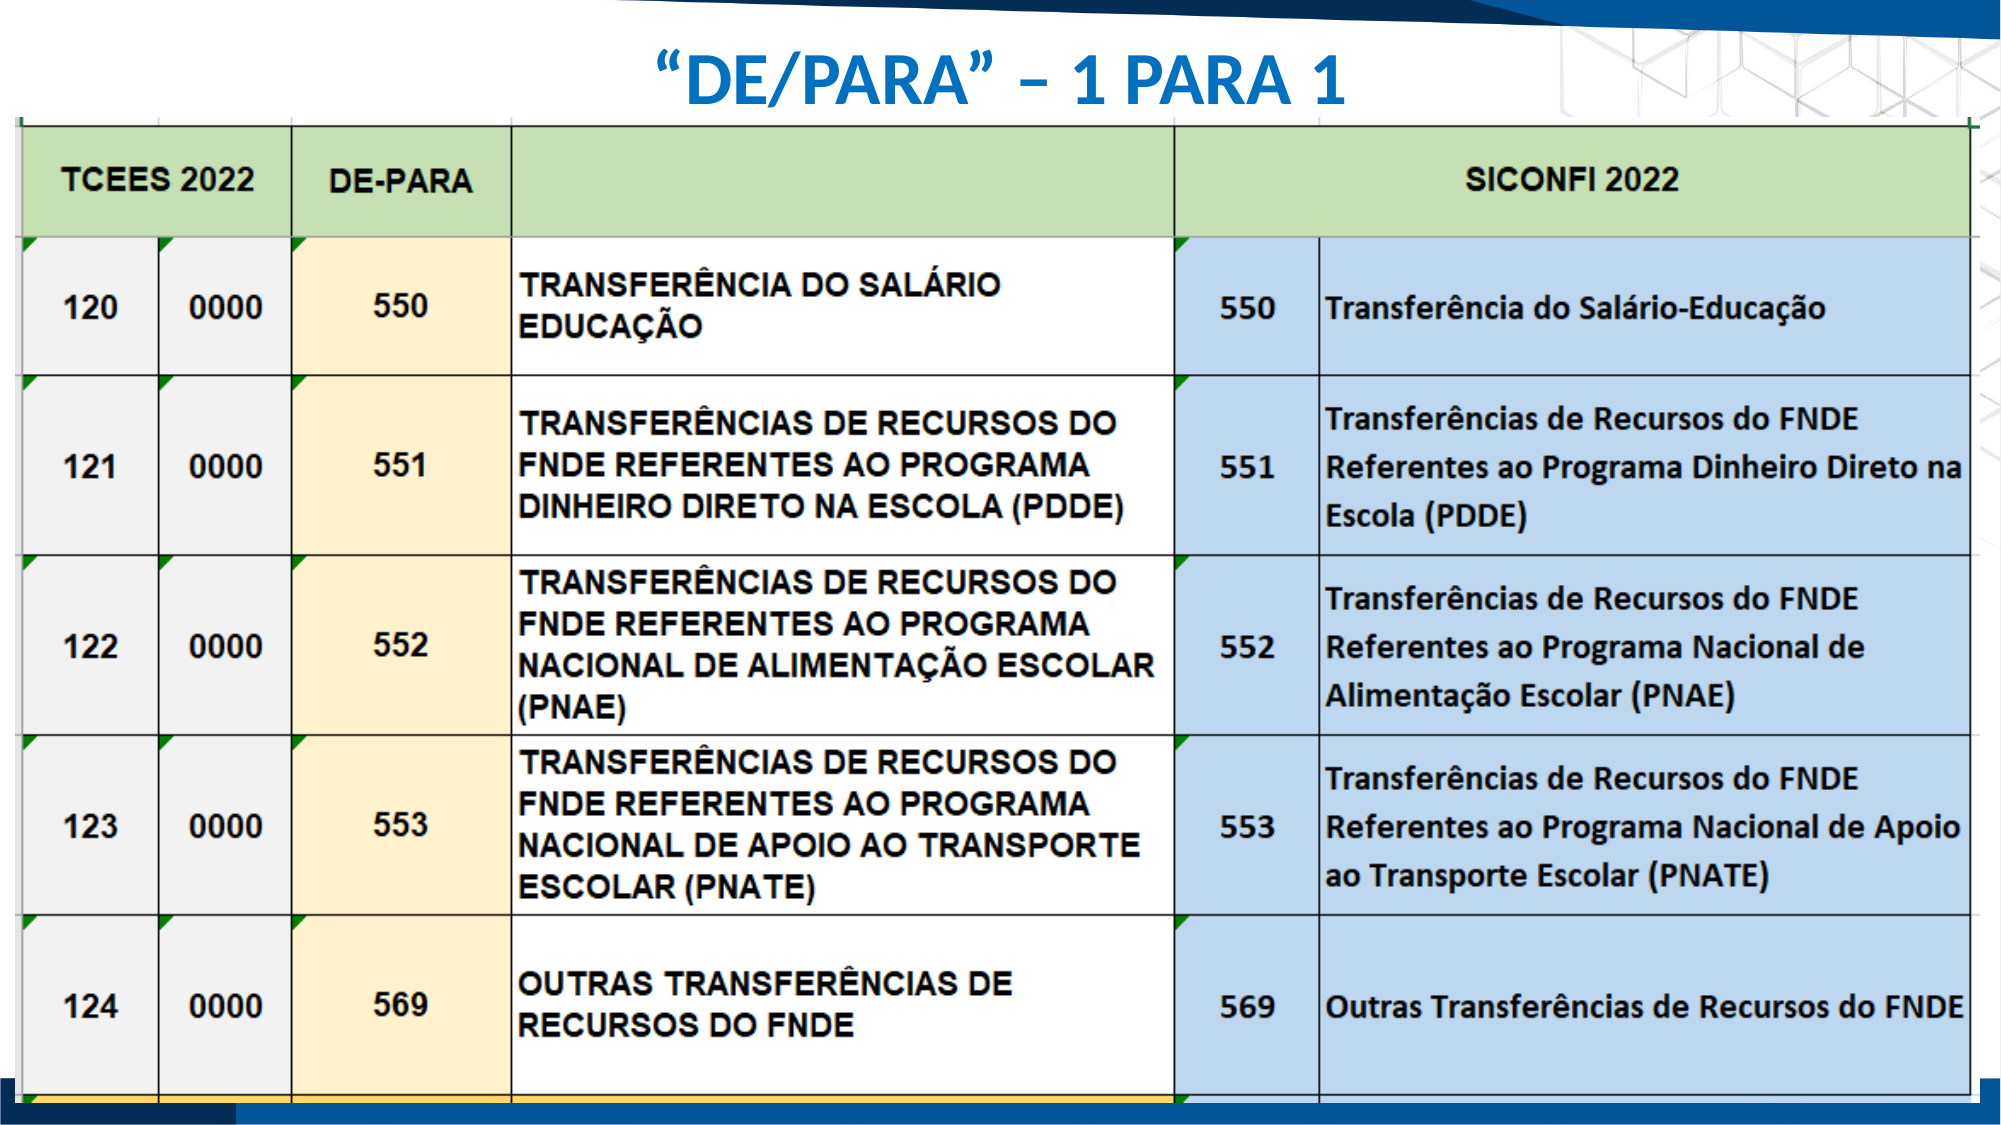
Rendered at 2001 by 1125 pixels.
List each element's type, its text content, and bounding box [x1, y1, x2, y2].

text_box “DE/PARA” – 1 PARA 1 [108, 22, 1892, 117]
picture [0, 0, 2001, 1125]
